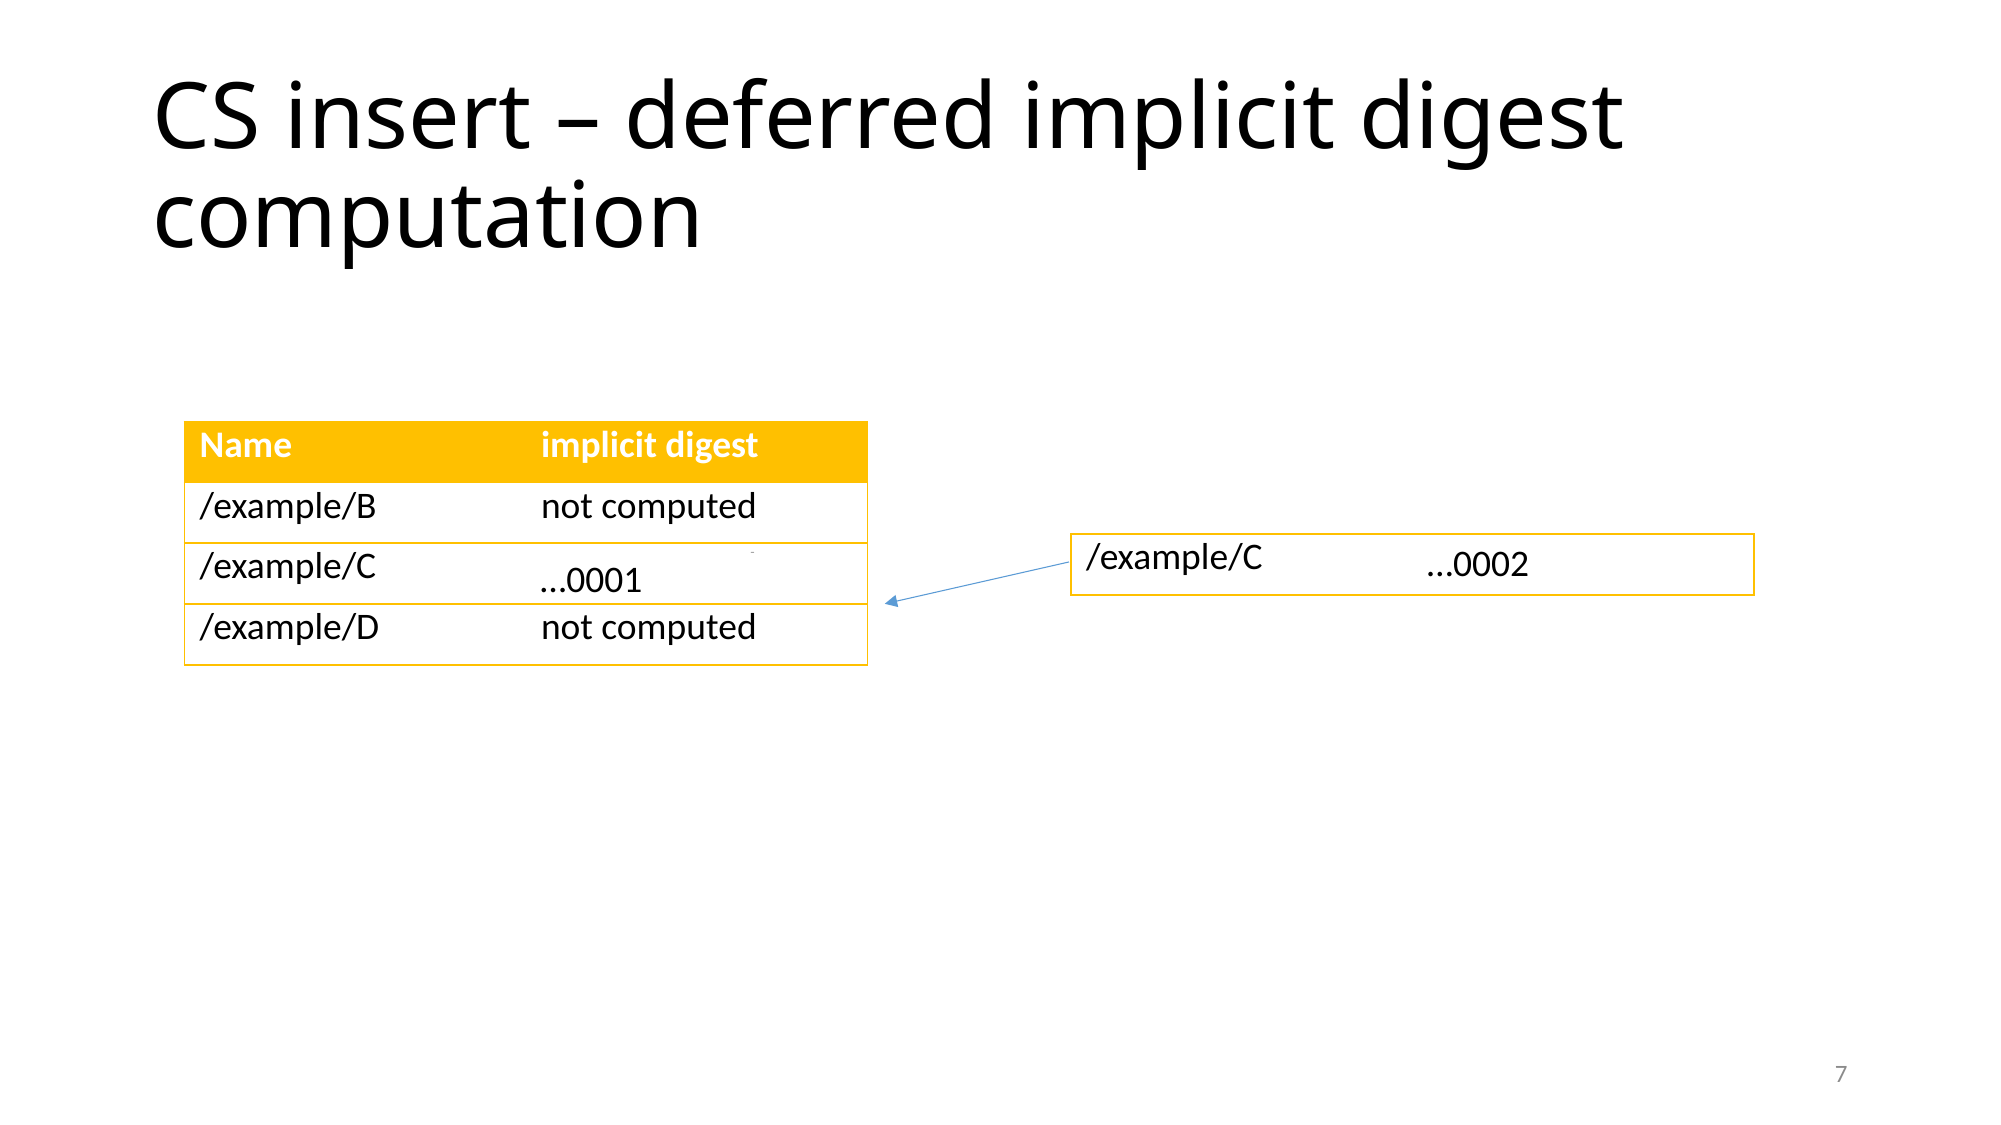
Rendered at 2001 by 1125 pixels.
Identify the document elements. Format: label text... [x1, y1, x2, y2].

table_header Name [185, 423, 526, 482]
text_box …0002 [1411, 536, 1731, 588]
table_header implicit digest [526, 423, 867, 482]
table_cell not computed [526, 483, 867, 542]
table_header /example/C [1072, 535, 1412, 594]
table_header not computed [1412, 535, 1753, 594]
table_cell /example/C [185, 544, 526, 603]
title CS insert – deferred implicit digest computation [137, 59, 1863, 278]
slide_number 7 [1412, 1042, 1863, 1103]
text_box …0001 [525, 551, 844, 603]
table_cell /example/D [185, 605, 526, 664]
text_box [884, 561, 1069, 604]
table_cell /example/B [185, 483, 526, 542]
table_cell not computed [526, 605, 867, 664]
table_cell not computed [526, 544, 867, 603]
